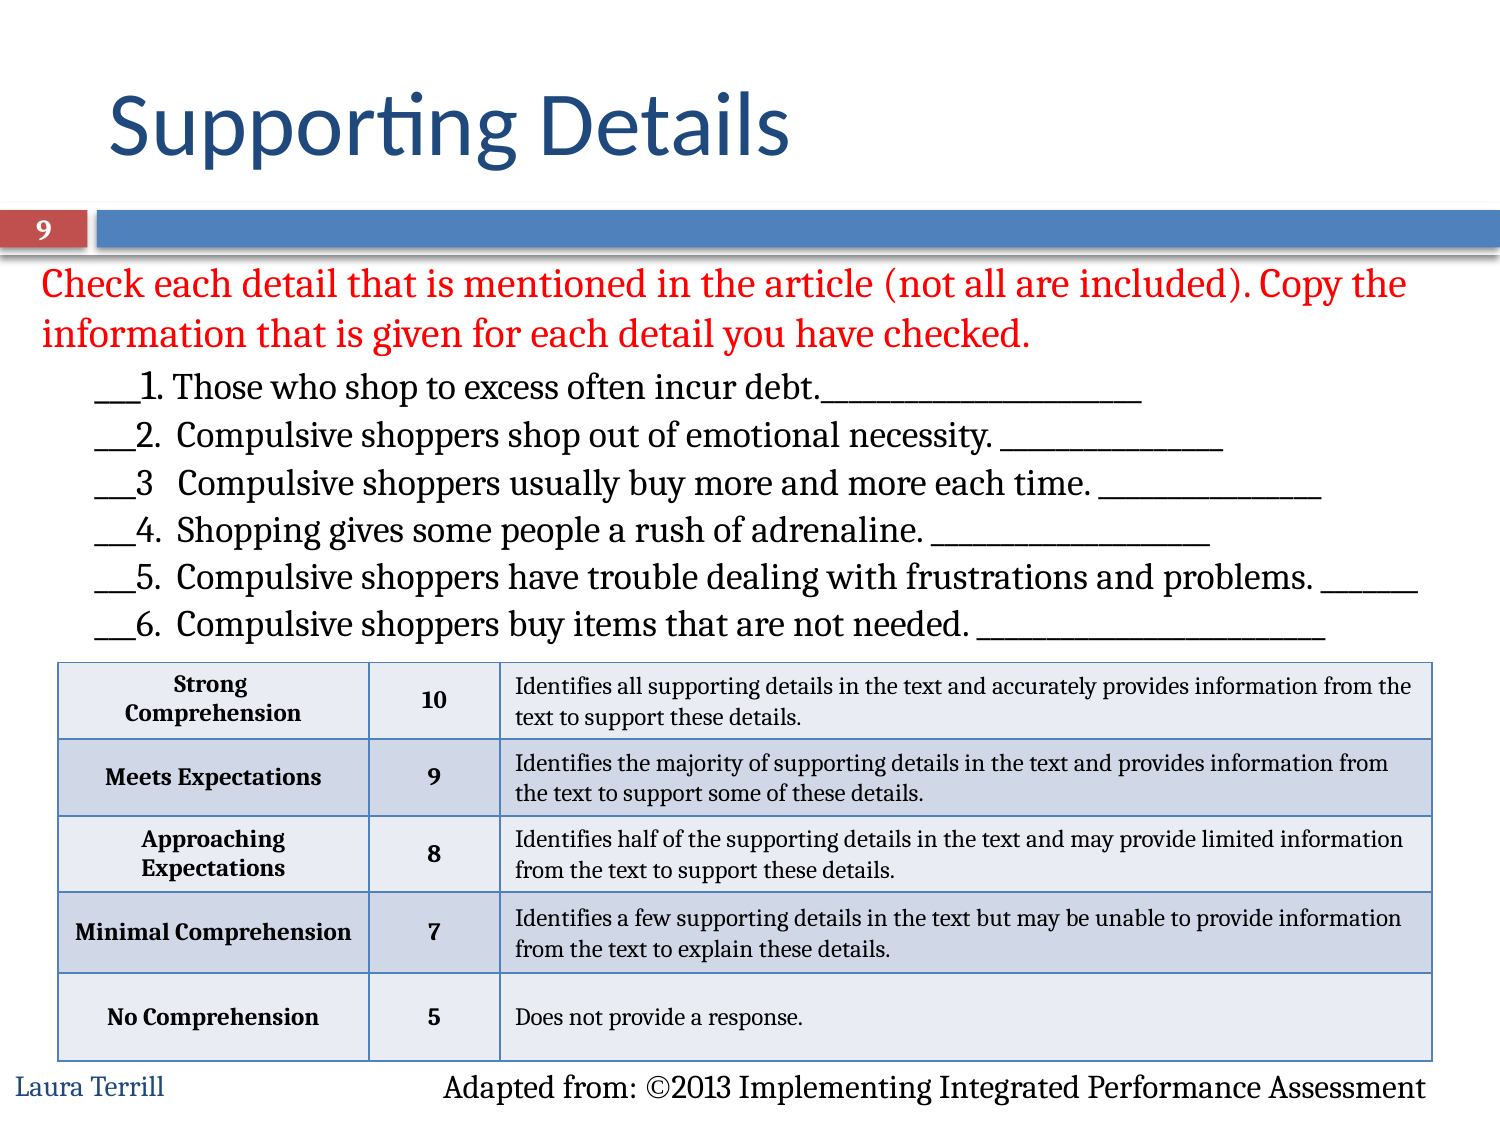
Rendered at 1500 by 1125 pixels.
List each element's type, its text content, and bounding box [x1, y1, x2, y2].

table_header Strong Comprehension [59, 663, 368, 738]
table_cell Identifies a few supporting details in the text but may be unable to provide information from the text to explain these details. [501, 893, 1431, 972]
table_cell Identifies half of the supporting details in the text and may provide limited information from the text to support these details. [501, 817, 1431, 891]
table_cell Identifies the majority of supporting details in the text and provides information from the text to support some of these details. [501, 740, 1431, 815]
table_cell 7 [370, 893, 499, 972]
table_cell 8 [370, 817, 499, 891]
table_cell Approaching Expectations [59, 817, 368, 891]
table_cell No Comprehension [59, 974, 368, 1054]
list Check each detail that is mentioned in the article (not all are included). Copy the information that is given for each detail you have checked. ___1. Those who shop to excess often incur debt._______________________ ___2. Compulsive shoppers shop out of emotional necessity. ________________ ___3 Compulsive shoppers usually buy more and more each time. ________________ ___4. Shopping gives some people a rush of adrenaline. ____________________ ___5. Compulsive shoppers have trouble dealing with frustrations and problems. _______ ___6. Compulsive shoppers buy items that are not needed. _________________________ [27, 248, 1481, 673]
title Supporting Details [94, 37, 1432, 200]
slide_number 9 [0, 208, 88, 249]
table_cell 9 [370, 740, 499, 815]
table_cell Meets Expectations [59, 740, 368, 815]
text_box Adapted from: 2013 Implementing Integrated Performance Assessment [890, 1057, 1450, 1113]
table_header 10 [370, 663, 499, 738]
table_header Identifies all supporting details in the text and accurately provides information from the text to support these details. [501, 663, 1431, 738]
table_cell Minimal Comprehension [59, 893, 368, 972]
footer Laura Terrill [0, 1054, 890, 1115]
table_cell 5 [370, 974, 499, 1054]
table_cell Does not provide a response. [501, 974, 1431, 1057]
